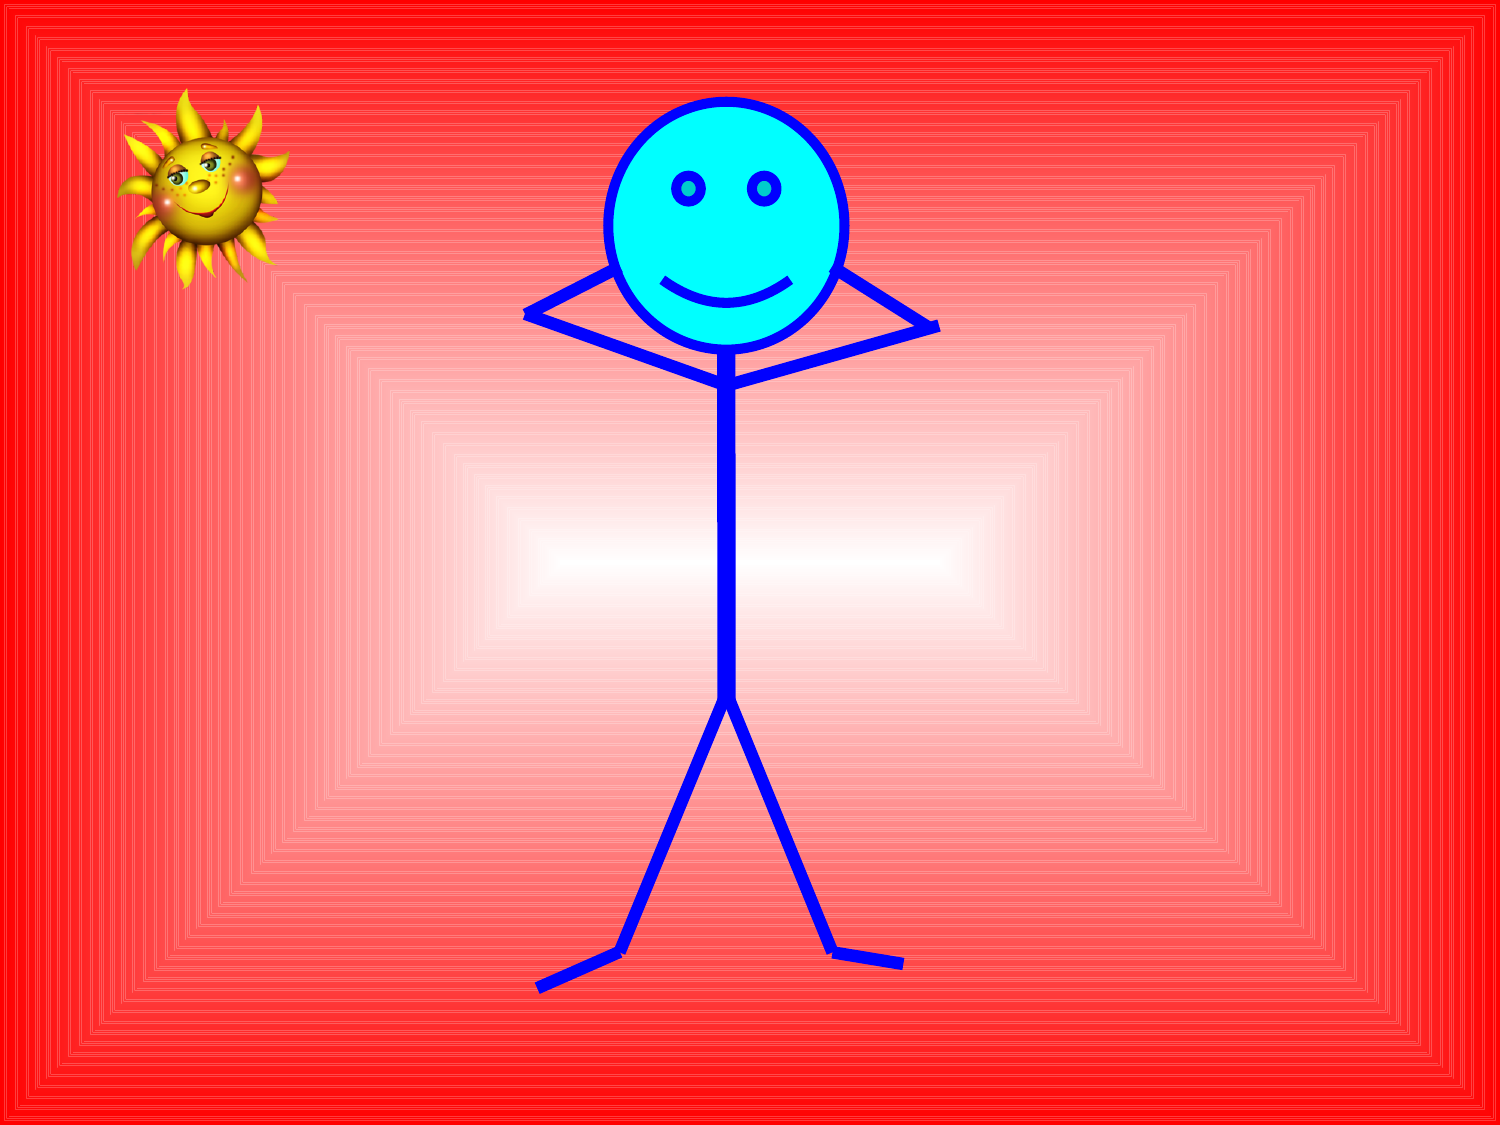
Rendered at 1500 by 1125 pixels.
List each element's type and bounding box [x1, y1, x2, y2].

text_box [608, 101, 845, 350]
picture [100, 84, 296, 296]
